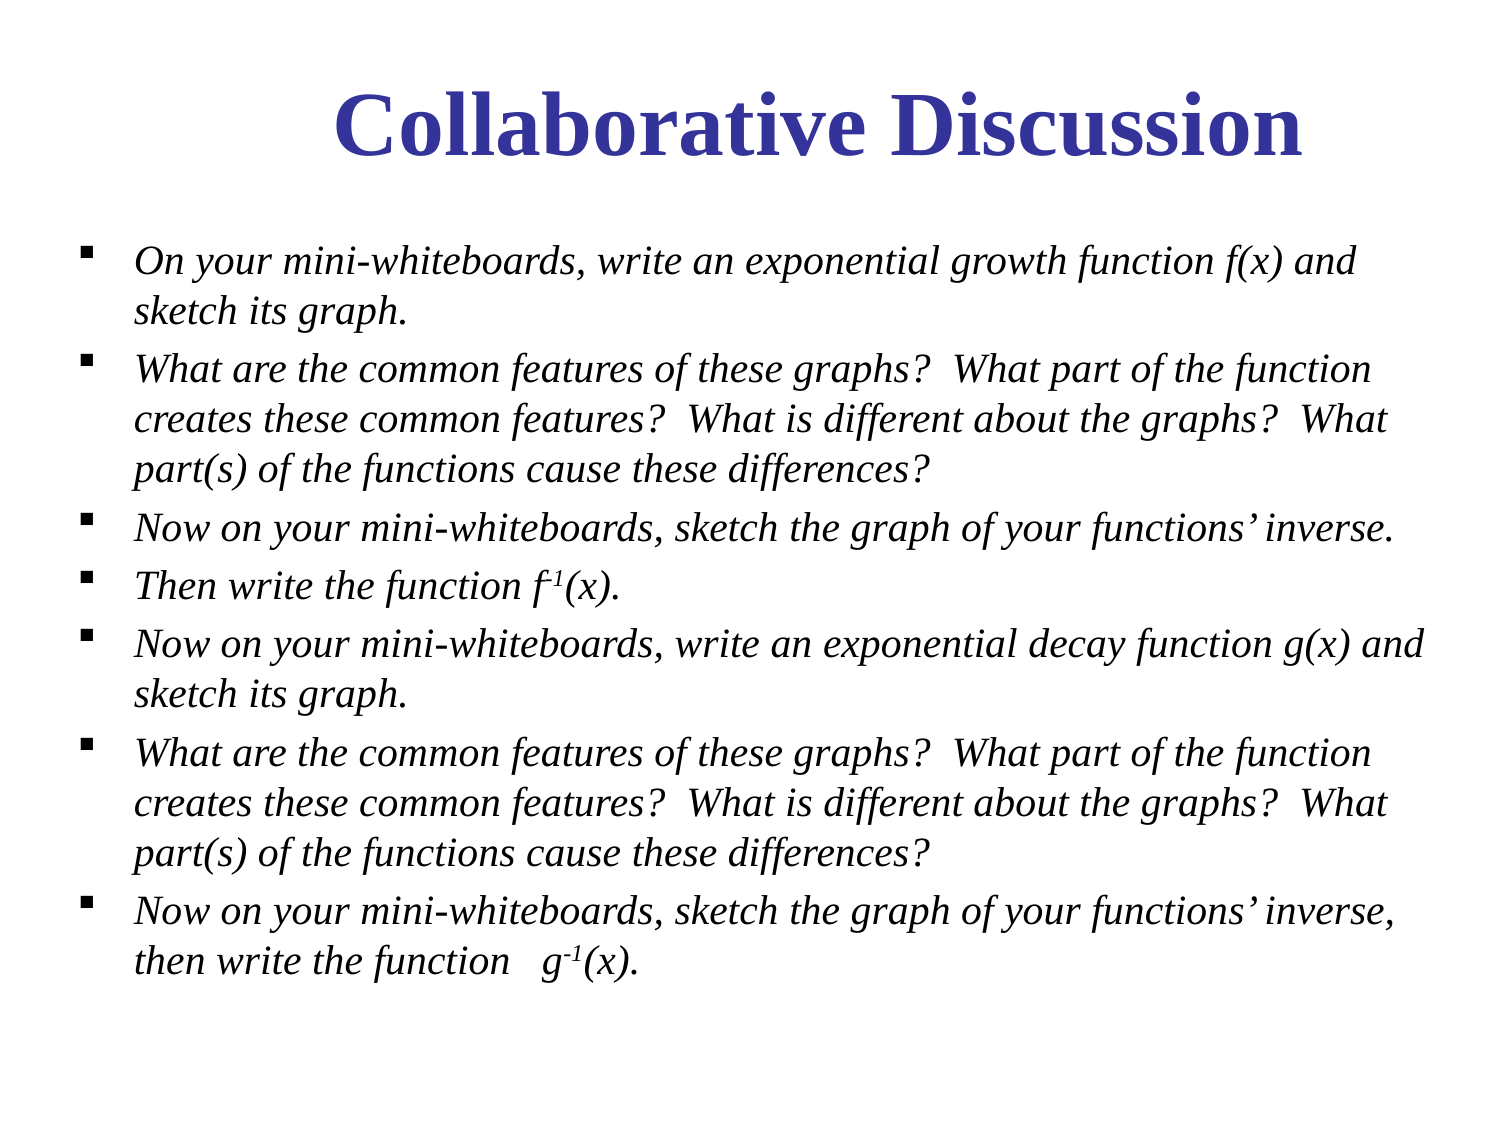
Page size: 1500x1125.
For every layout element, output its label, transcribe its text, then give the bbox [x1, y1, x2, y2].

title Collaborative Discussion [137, 24, 1500, 213]
list On your mini-whiteboards, write an exponential growth function f(x) and sketch its graph. What are the common features of these graphs? What part of the function creates these common features? What is different about the graphs? What part(s) of the functions cause these differences? Now on your mini-whiteboards, sketch the graph of your functions’ inverse. Then write the function f-1(x). Now on your mini-whiteboards, write an exponential decay function g(x) and sketch its graph. What are the common features of these graphs? What part of the function creates these common features? What is different about the graphs? What part(s) of the functions cause these differences? Now on your mini-whiteboards, sketch the graph of your functions’ inverse, then write the function g-1(x). [62, 224, 1463, 1063]
